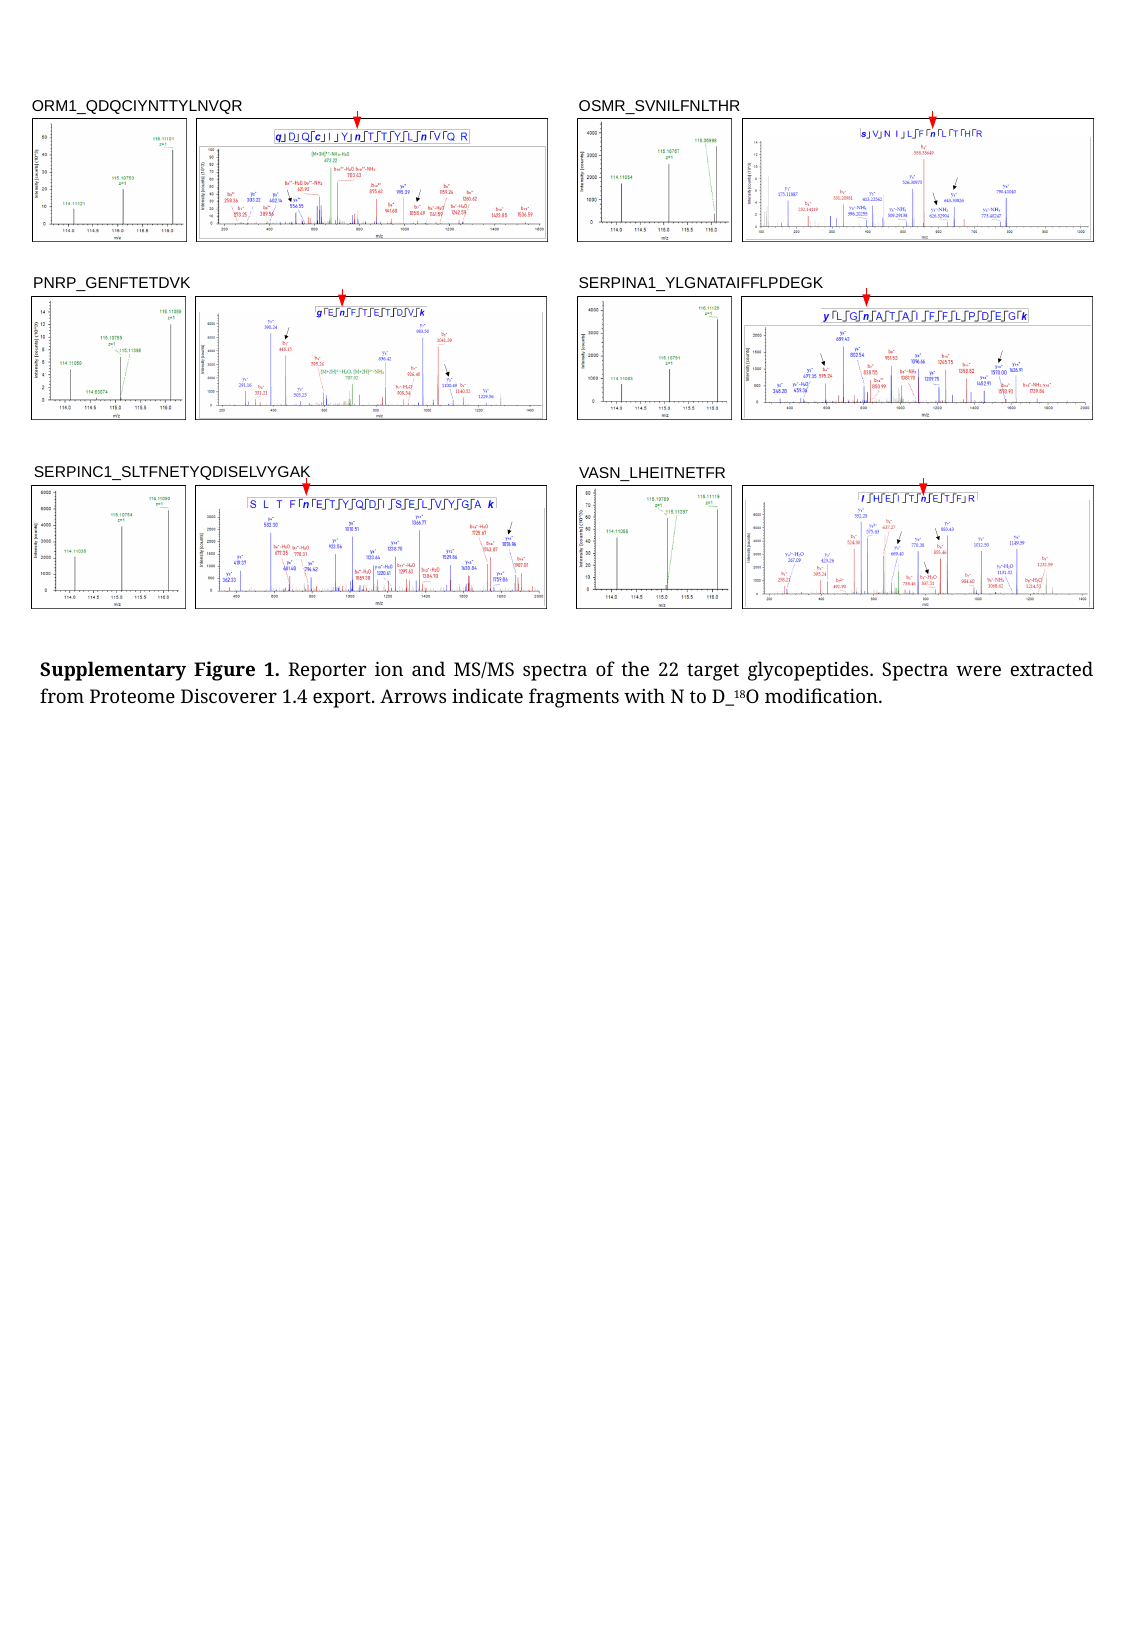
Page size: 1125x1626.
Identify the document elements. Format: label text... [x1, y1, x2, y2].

text_box PNRP_GENFTETDVK [18, 265, 206, 299]
text_box VASN_LHEITNETFR [564, 455, 741, 489]
text_box OSMR_SVNILFNLTHR [563, 88, 756, 122]
picture [195, 296, 547, 420]
text_box ORM1_QDQCIYNTTYLNVQR [17, 88, 376, 123]
picture [31, 296, 186, 420]
picture [577, 118, 732, 242]
picture [577, 296, 732, 420]
text_box SERPINC1_SLTFNETYQDISELVYGAK [18, 454, 326, 489]
text_box SERPINA1_YLGNATAIFFLPDEGK [563, 265, 839, 300]
picture [742, 485, 1094, 609]
text_box Supplementary Figure 1. Reporter ion and MS/MS spectra of the 22 target glycopeptides. Spectra were extracted from Proteome Discoverer 1.4 export. Arrows indicate fragments with N to D_18O modification. [0, 645, 1125, 715]
picture [576, 485, 732, 609]
picture [32, 118, 187, 242]
picture [741, 296, 1094, 420]
picture [195, 485, 547, 609]
picture [31, 485, 186, 609]
picture [196, 118, 548, 242]
picture [742, 118, 1094, 242]
